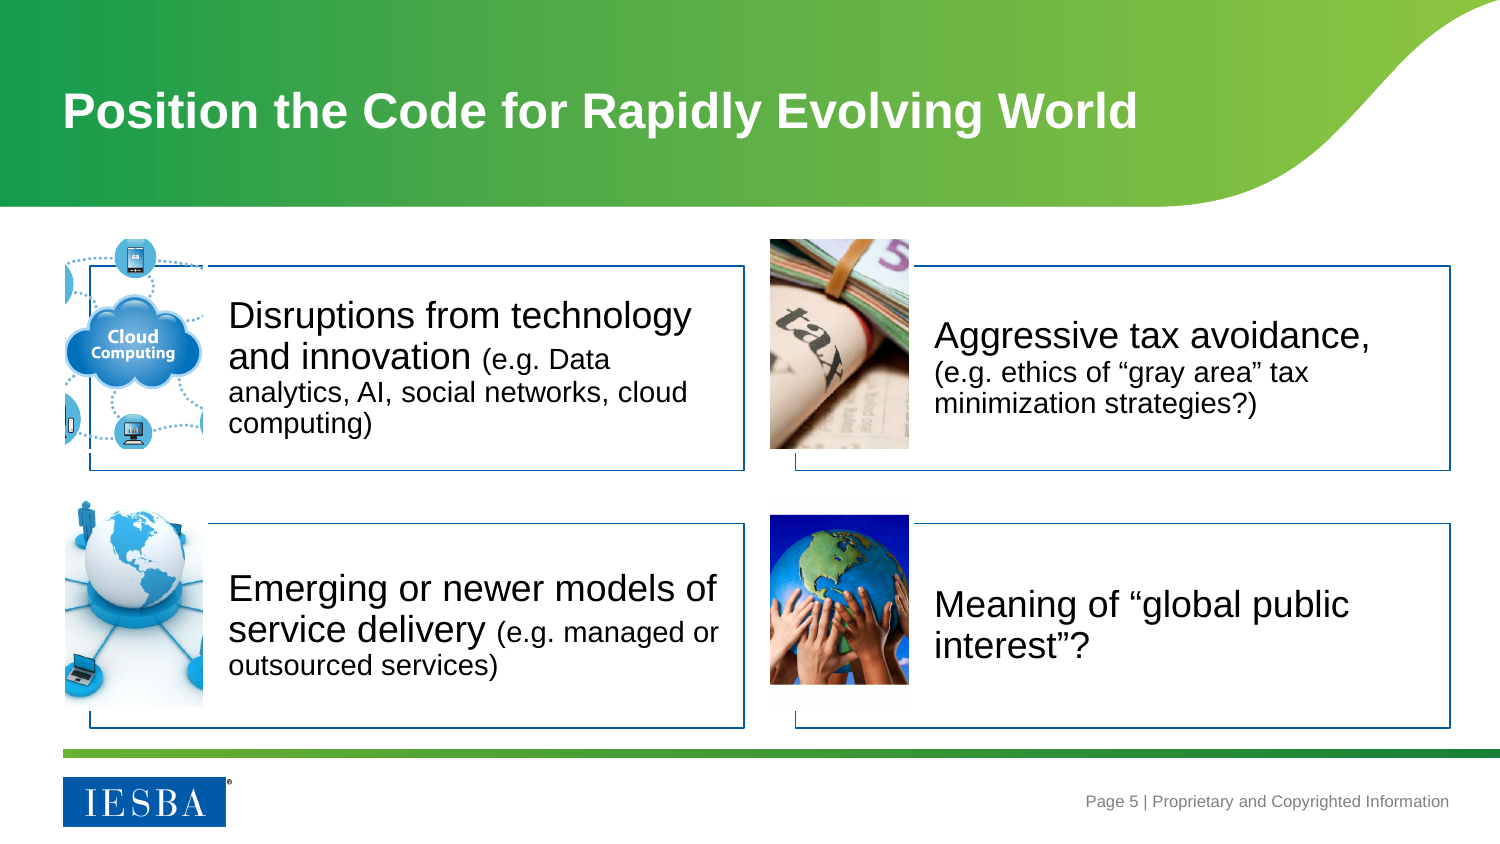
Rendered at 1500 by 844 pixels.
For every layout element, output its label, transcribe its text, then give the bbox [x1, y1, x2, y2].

picture [0, 0, 1500, 207]
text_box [62, 234, 1451, 731]
picture [63, 777, 232, 827]
title Position the Code for Rapidly Evolving World [62, 75, 1375, 142]
